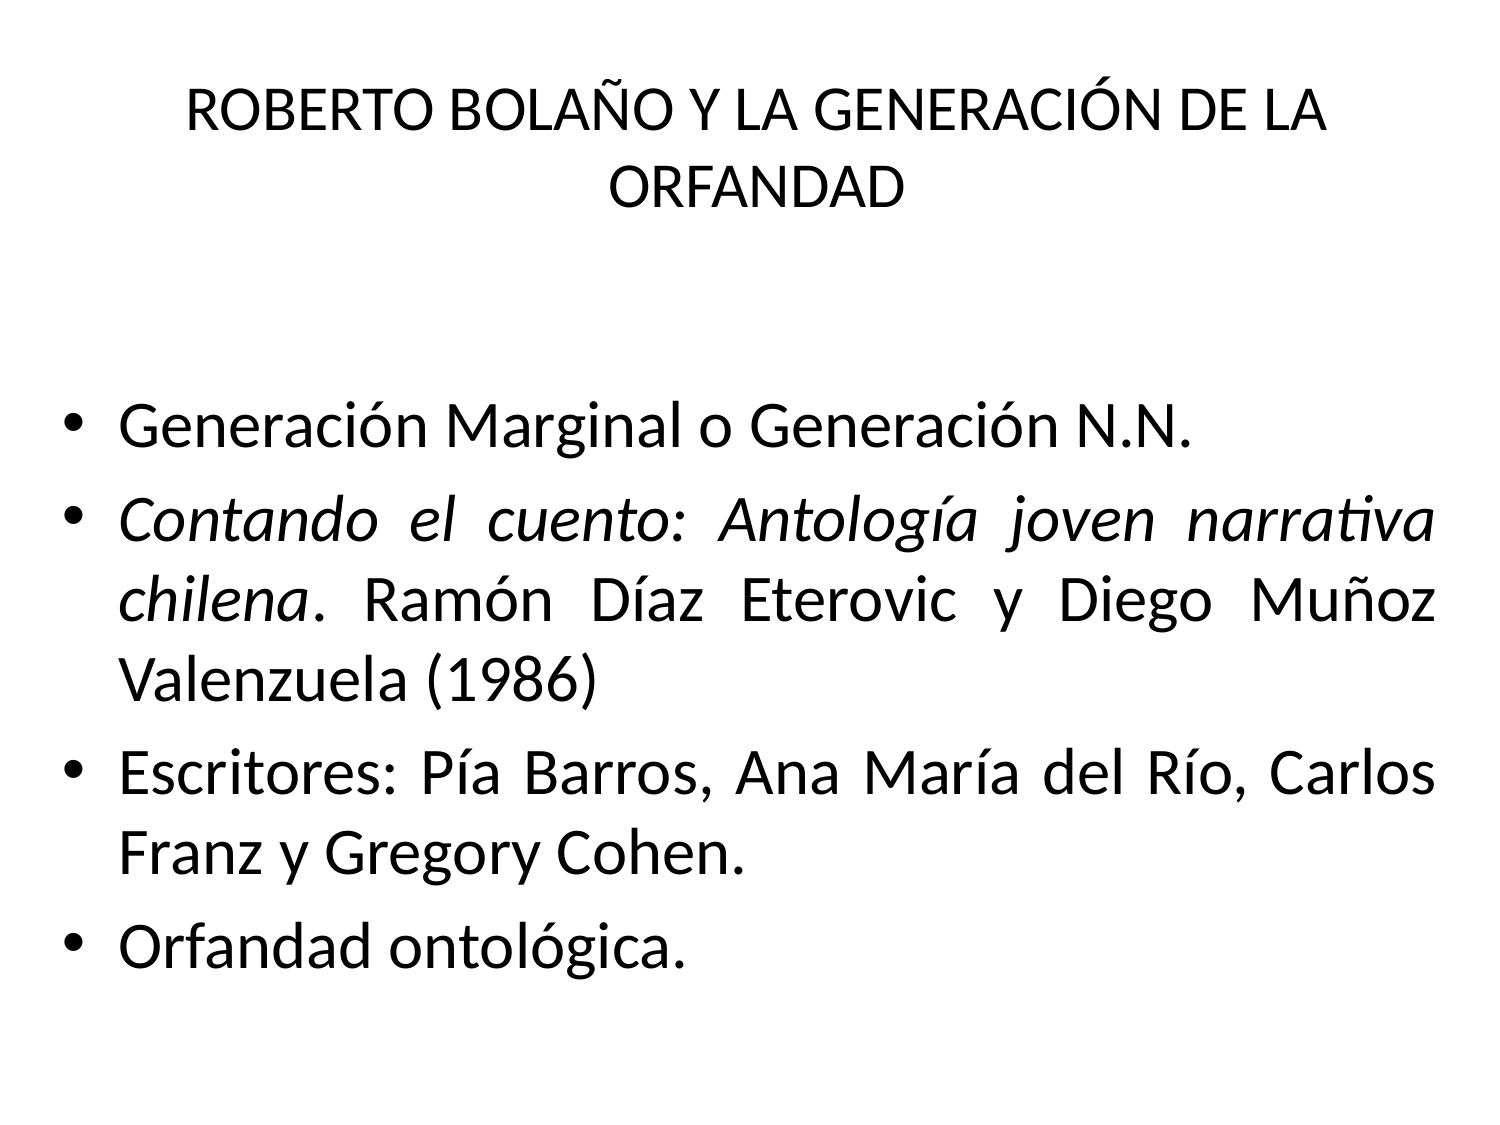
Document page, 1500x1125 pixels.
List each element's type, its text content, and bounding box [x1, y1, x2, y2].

list Generación Marginal o Generación N.N. Contando el cuento: Antología joven narrativa chilena. Ramón Díaz Eterovic y Diego Muñoz Valenzuela (1986) Escritores: Pía Barros, Ana María del Río, Carlos Franz y Gregory Cohen. Orfandad ontológica. [46, 373, 1454, 1083]
title ROBERTO BOLAÑO Y LA GENERACIÓN DE LA ORFANDAD [82, 58, 1432, 305]
